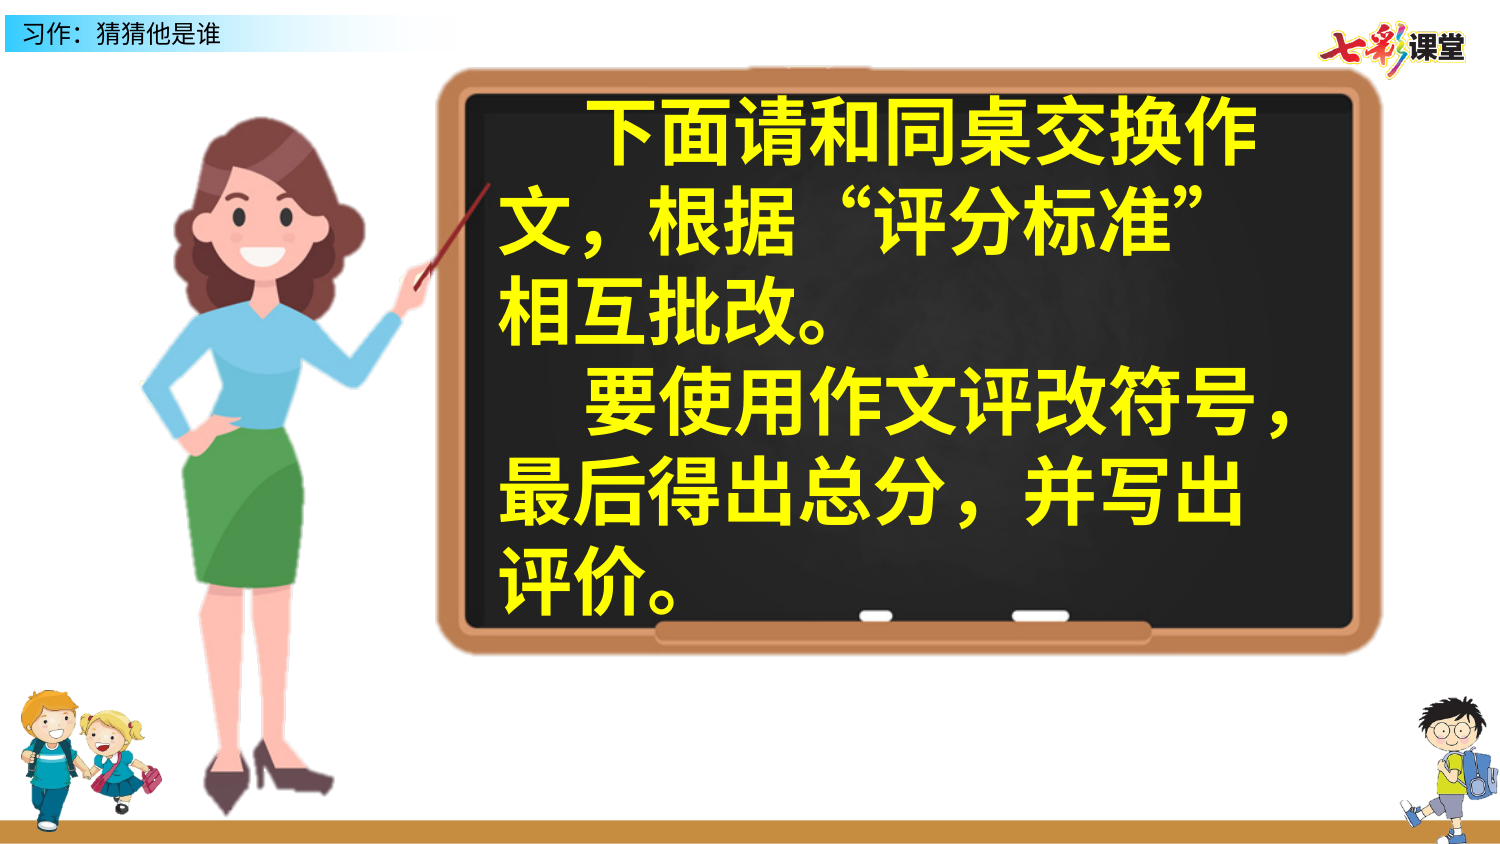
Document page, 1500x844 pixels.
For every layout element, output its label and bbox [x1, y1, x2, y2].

text_box [17, 0, 1500, 844]
